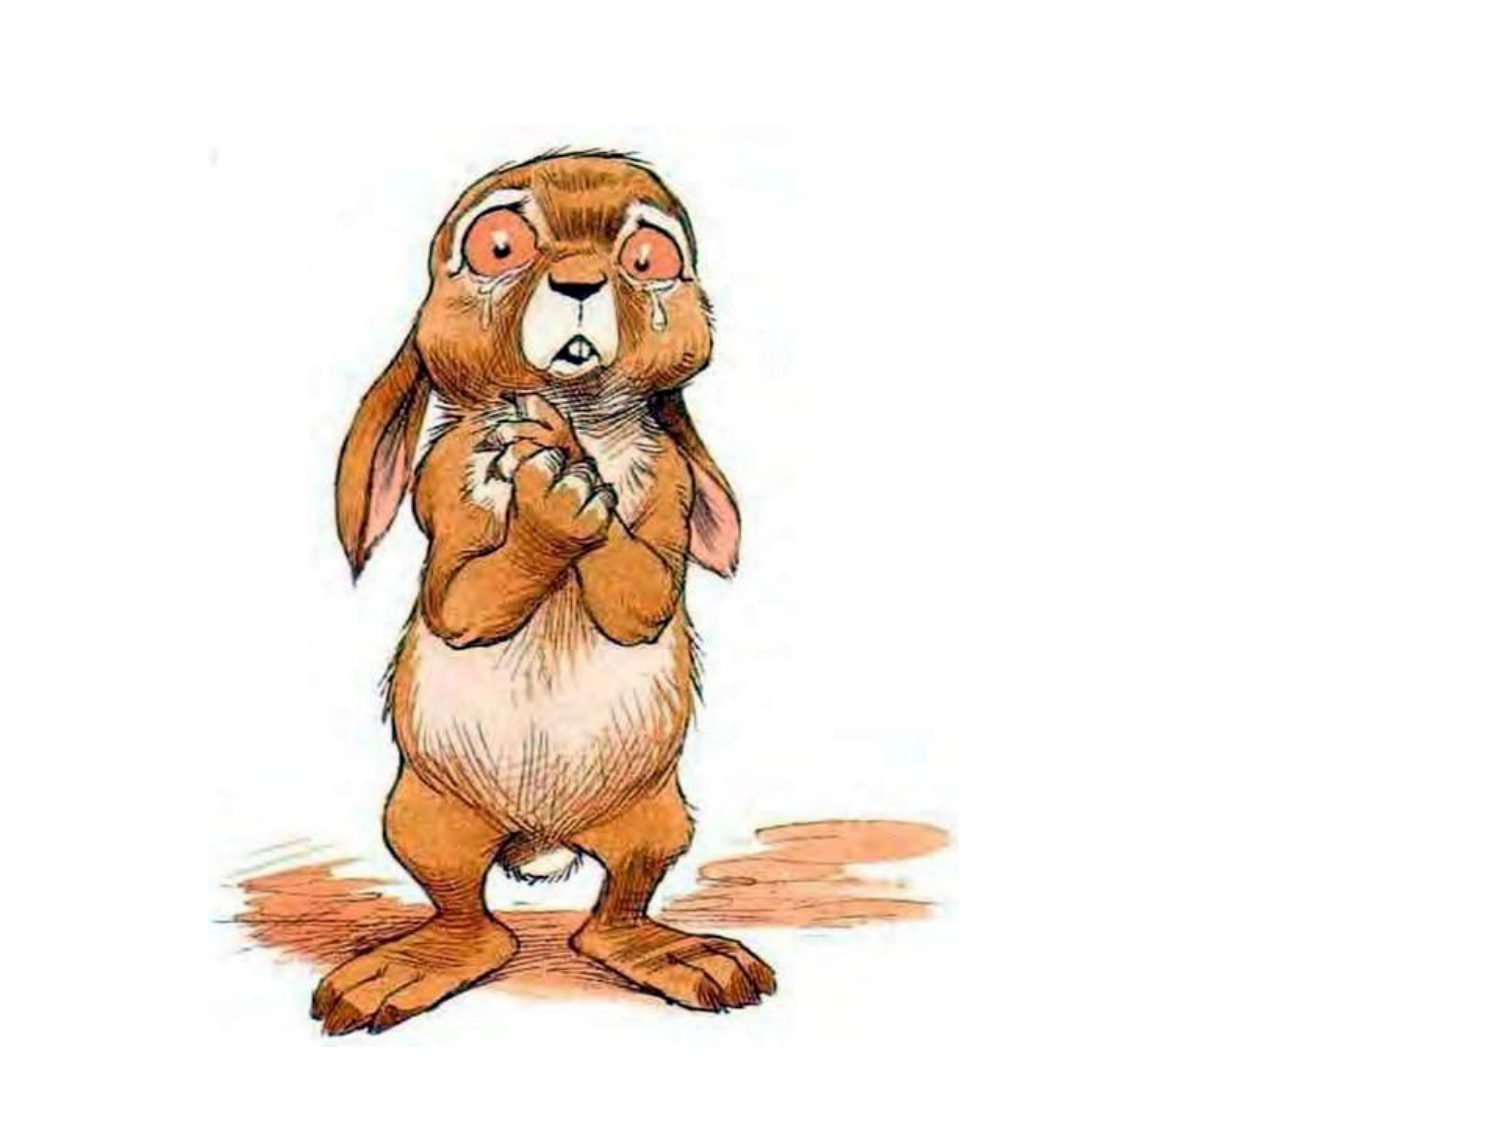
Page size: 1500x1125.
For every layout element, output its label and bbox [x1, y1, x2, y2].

picture [208, 125, 959, 1047]
